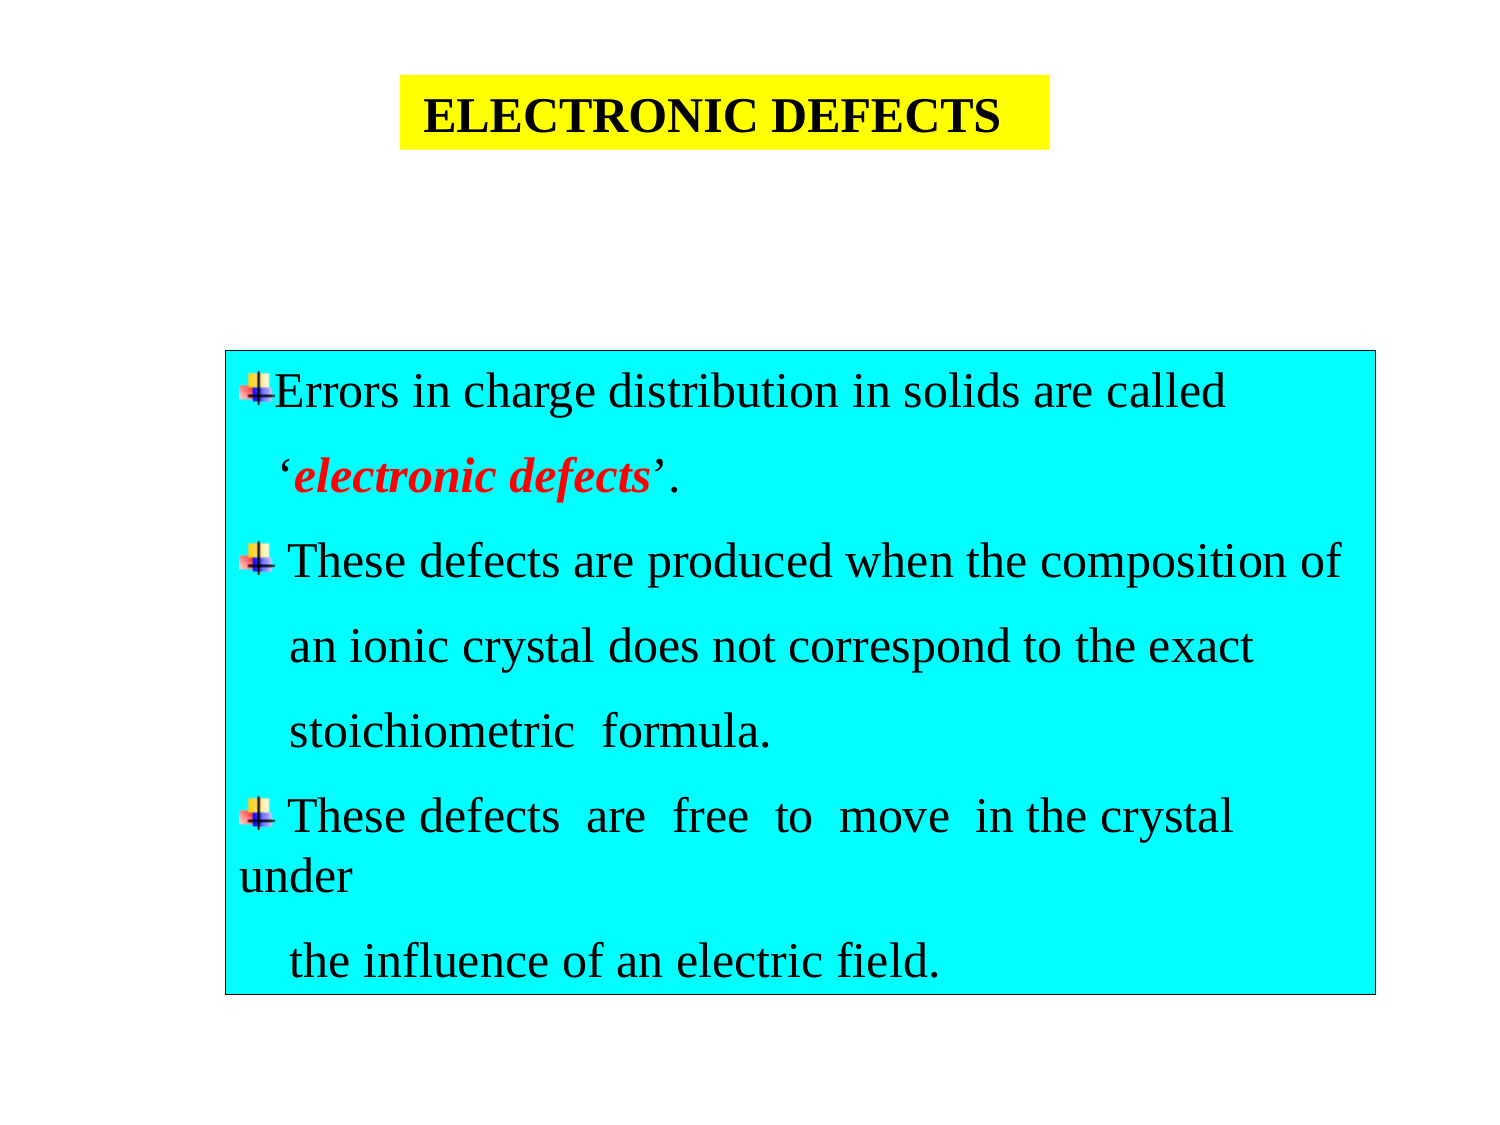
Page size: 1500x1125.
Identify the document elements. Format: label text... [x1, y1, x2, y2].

picture [239, 794, 275, 830]
picture [239, 539, 275, 575]
text_box Errors in charge distribution in solids are called ‘electronic defects’. These defects are produced when the composition of an ionic crystal does not correspond to the exact stoichiometric formula. These defects are free to move in the crystal under the influence of an electric field. [225, 349, 1375, 995]
picture [239, 369, 275, 405]
text_box ELECTRONIC DEFECTS [399, 74, 1050, 150]
